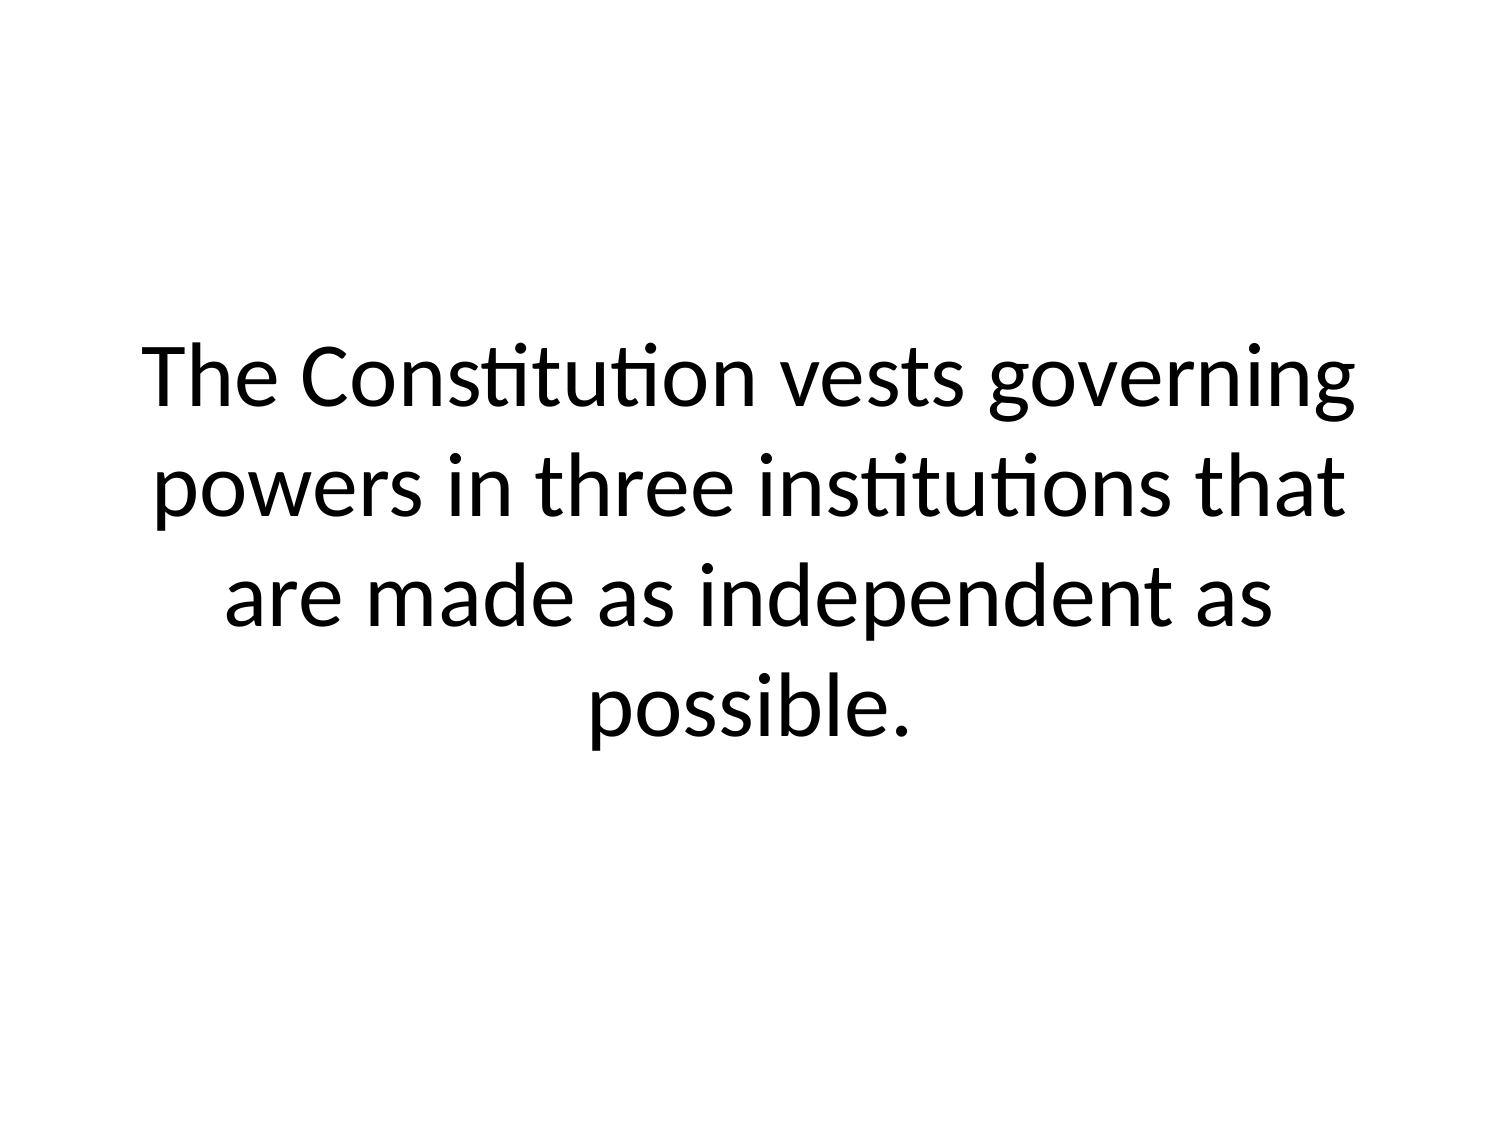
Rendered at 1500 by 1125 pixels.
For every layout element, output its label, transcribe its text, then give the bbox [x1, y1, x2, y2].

title The Constitution vests governing powers in three institutions that are made as independent as possible. [74, 44, 1426, 1026]
